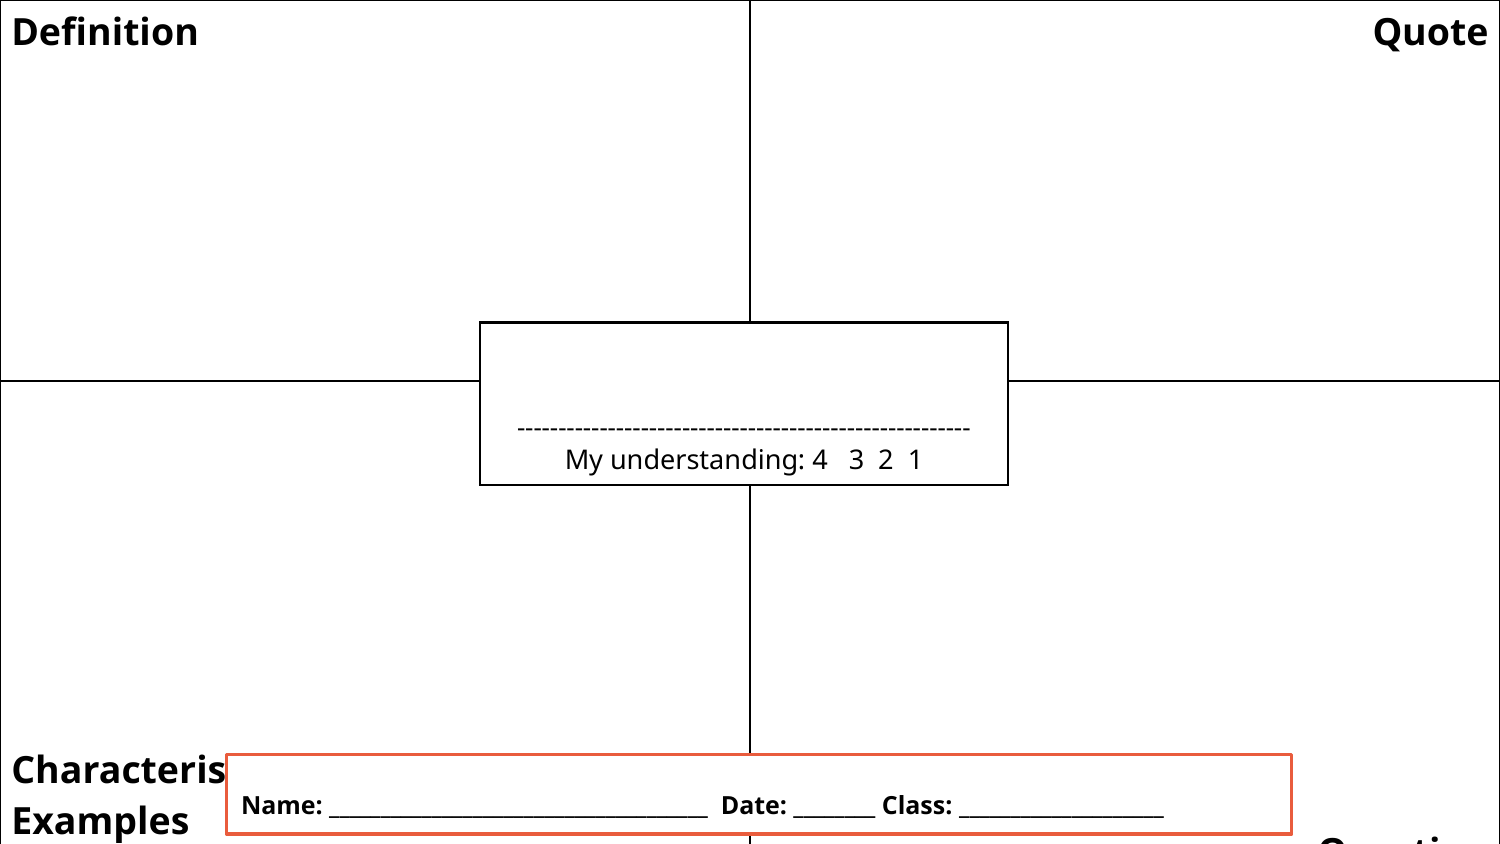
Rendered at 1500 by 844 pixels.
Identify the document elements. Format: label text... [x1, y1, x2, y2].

table_cell Characteristics/ Examples [1, 382, 749, 844]
text_box Name: _____________________________________ Date: ________ Class: ____________________ [226, 754, 1292, 834]
text_box ------------------------------------------------------- My understanding: 4 3 2 1 [480, 322, 1008, 486]
table_cell Question [751, 382, 1499, 844]
table_header Definition [1, 1, 749, 380]
table_header Quote [751, 1, 1499, 380]
